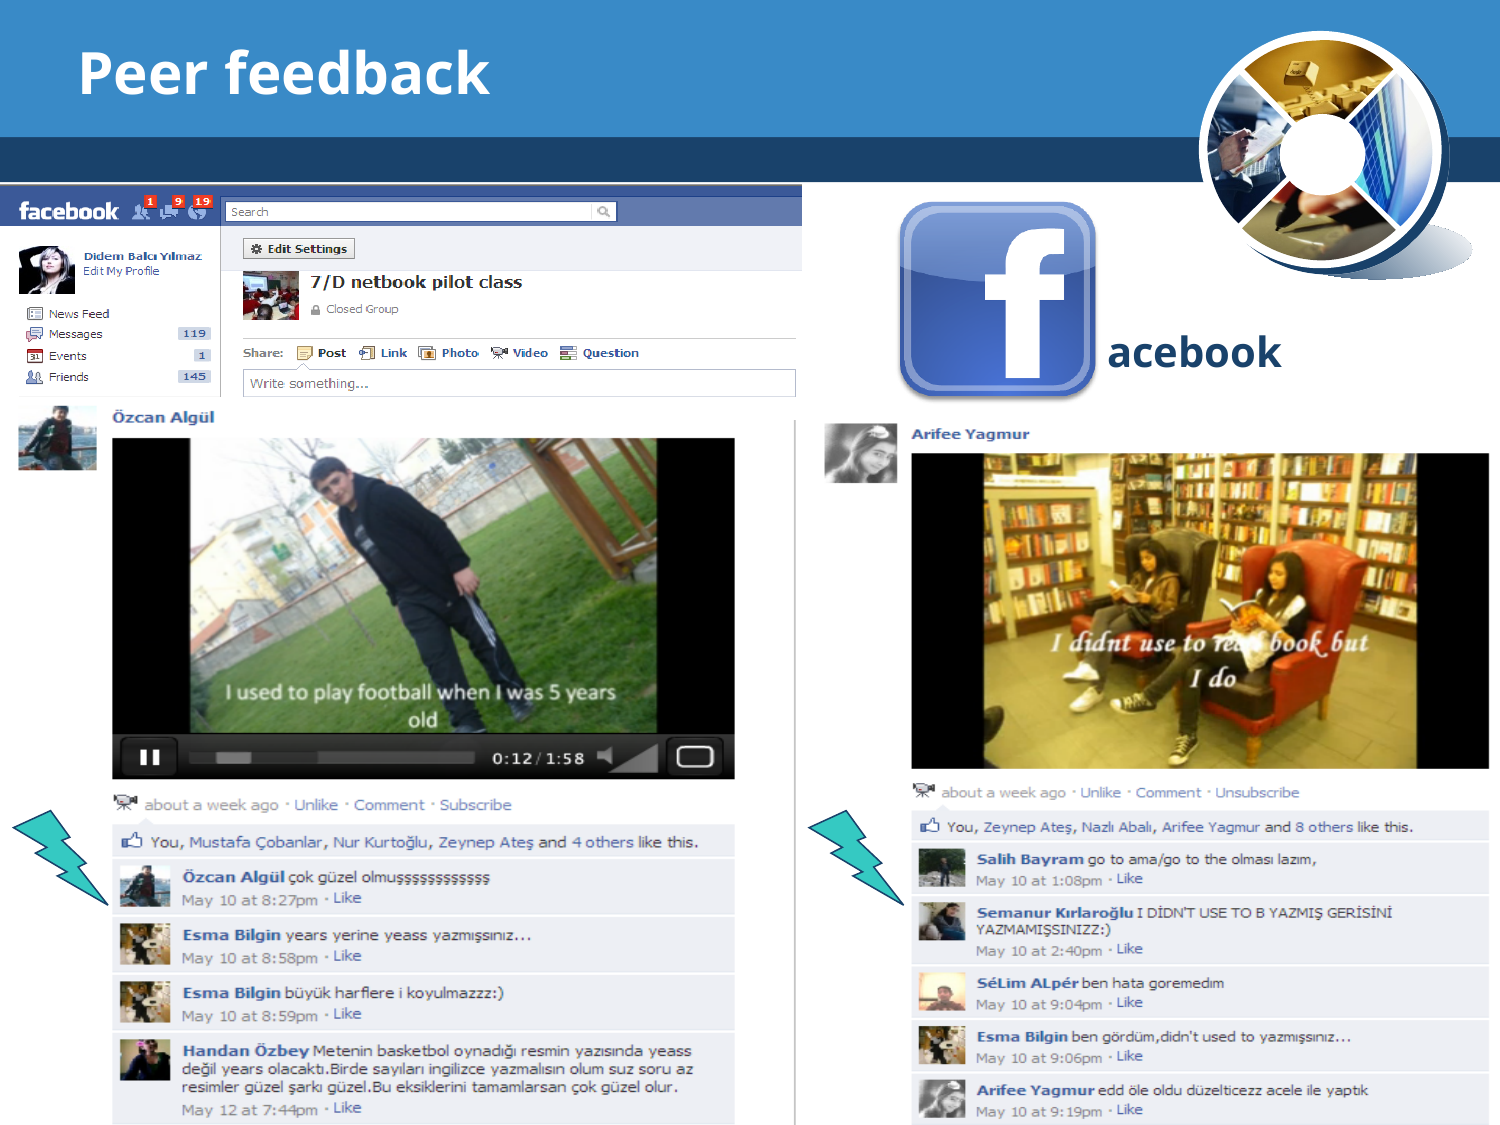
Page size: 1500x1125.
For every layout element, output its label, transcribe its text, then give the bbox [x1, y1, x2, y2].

picture [1207, 110, 1292, 224]
picture [789, 420, 1495, 1125]
picture [1349, 73, 1433, 227]
picture [1242, 181, 1396, 261]
picture [891, 196, 1105, 409]
picture [1276, 40, 1394, 122]
picture [0, 184, 802, 1125]
text_box acebook [1110, 304, 1394, 398]
title Peer feedback [62, 24, 1276, 118]
